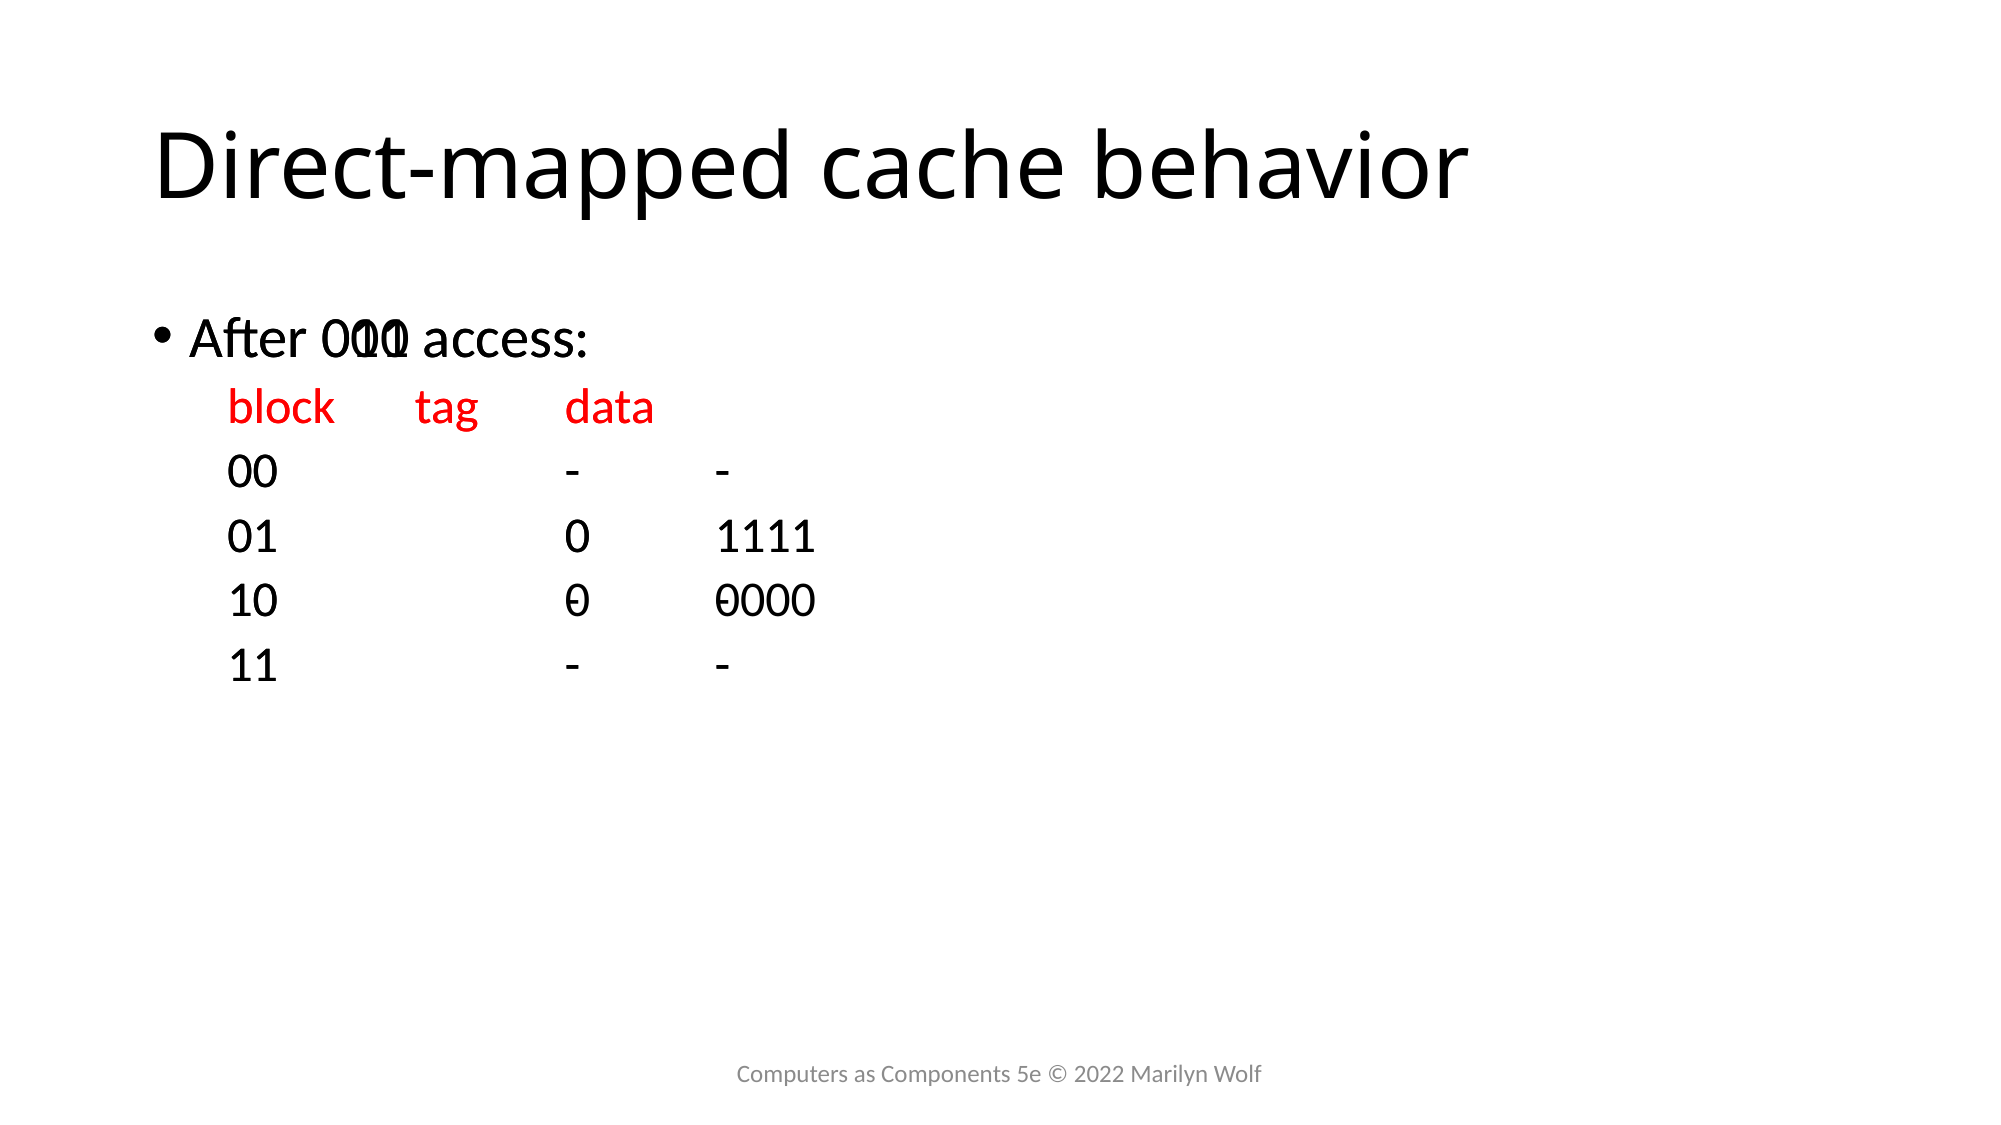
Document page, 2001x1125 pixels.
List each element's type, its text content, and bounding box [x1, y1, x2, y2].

footer Computers as Components 5e © 2022 Marilyn Wolf [662, 1042, 1338, 1103]
list After 010 access: block tag data 00 - - 01 0 1111 10 0 0000 11 - - [137, 299, 1863, 1014]
title Direct-mapped cache behavior [137, 59, 1863, 278]
